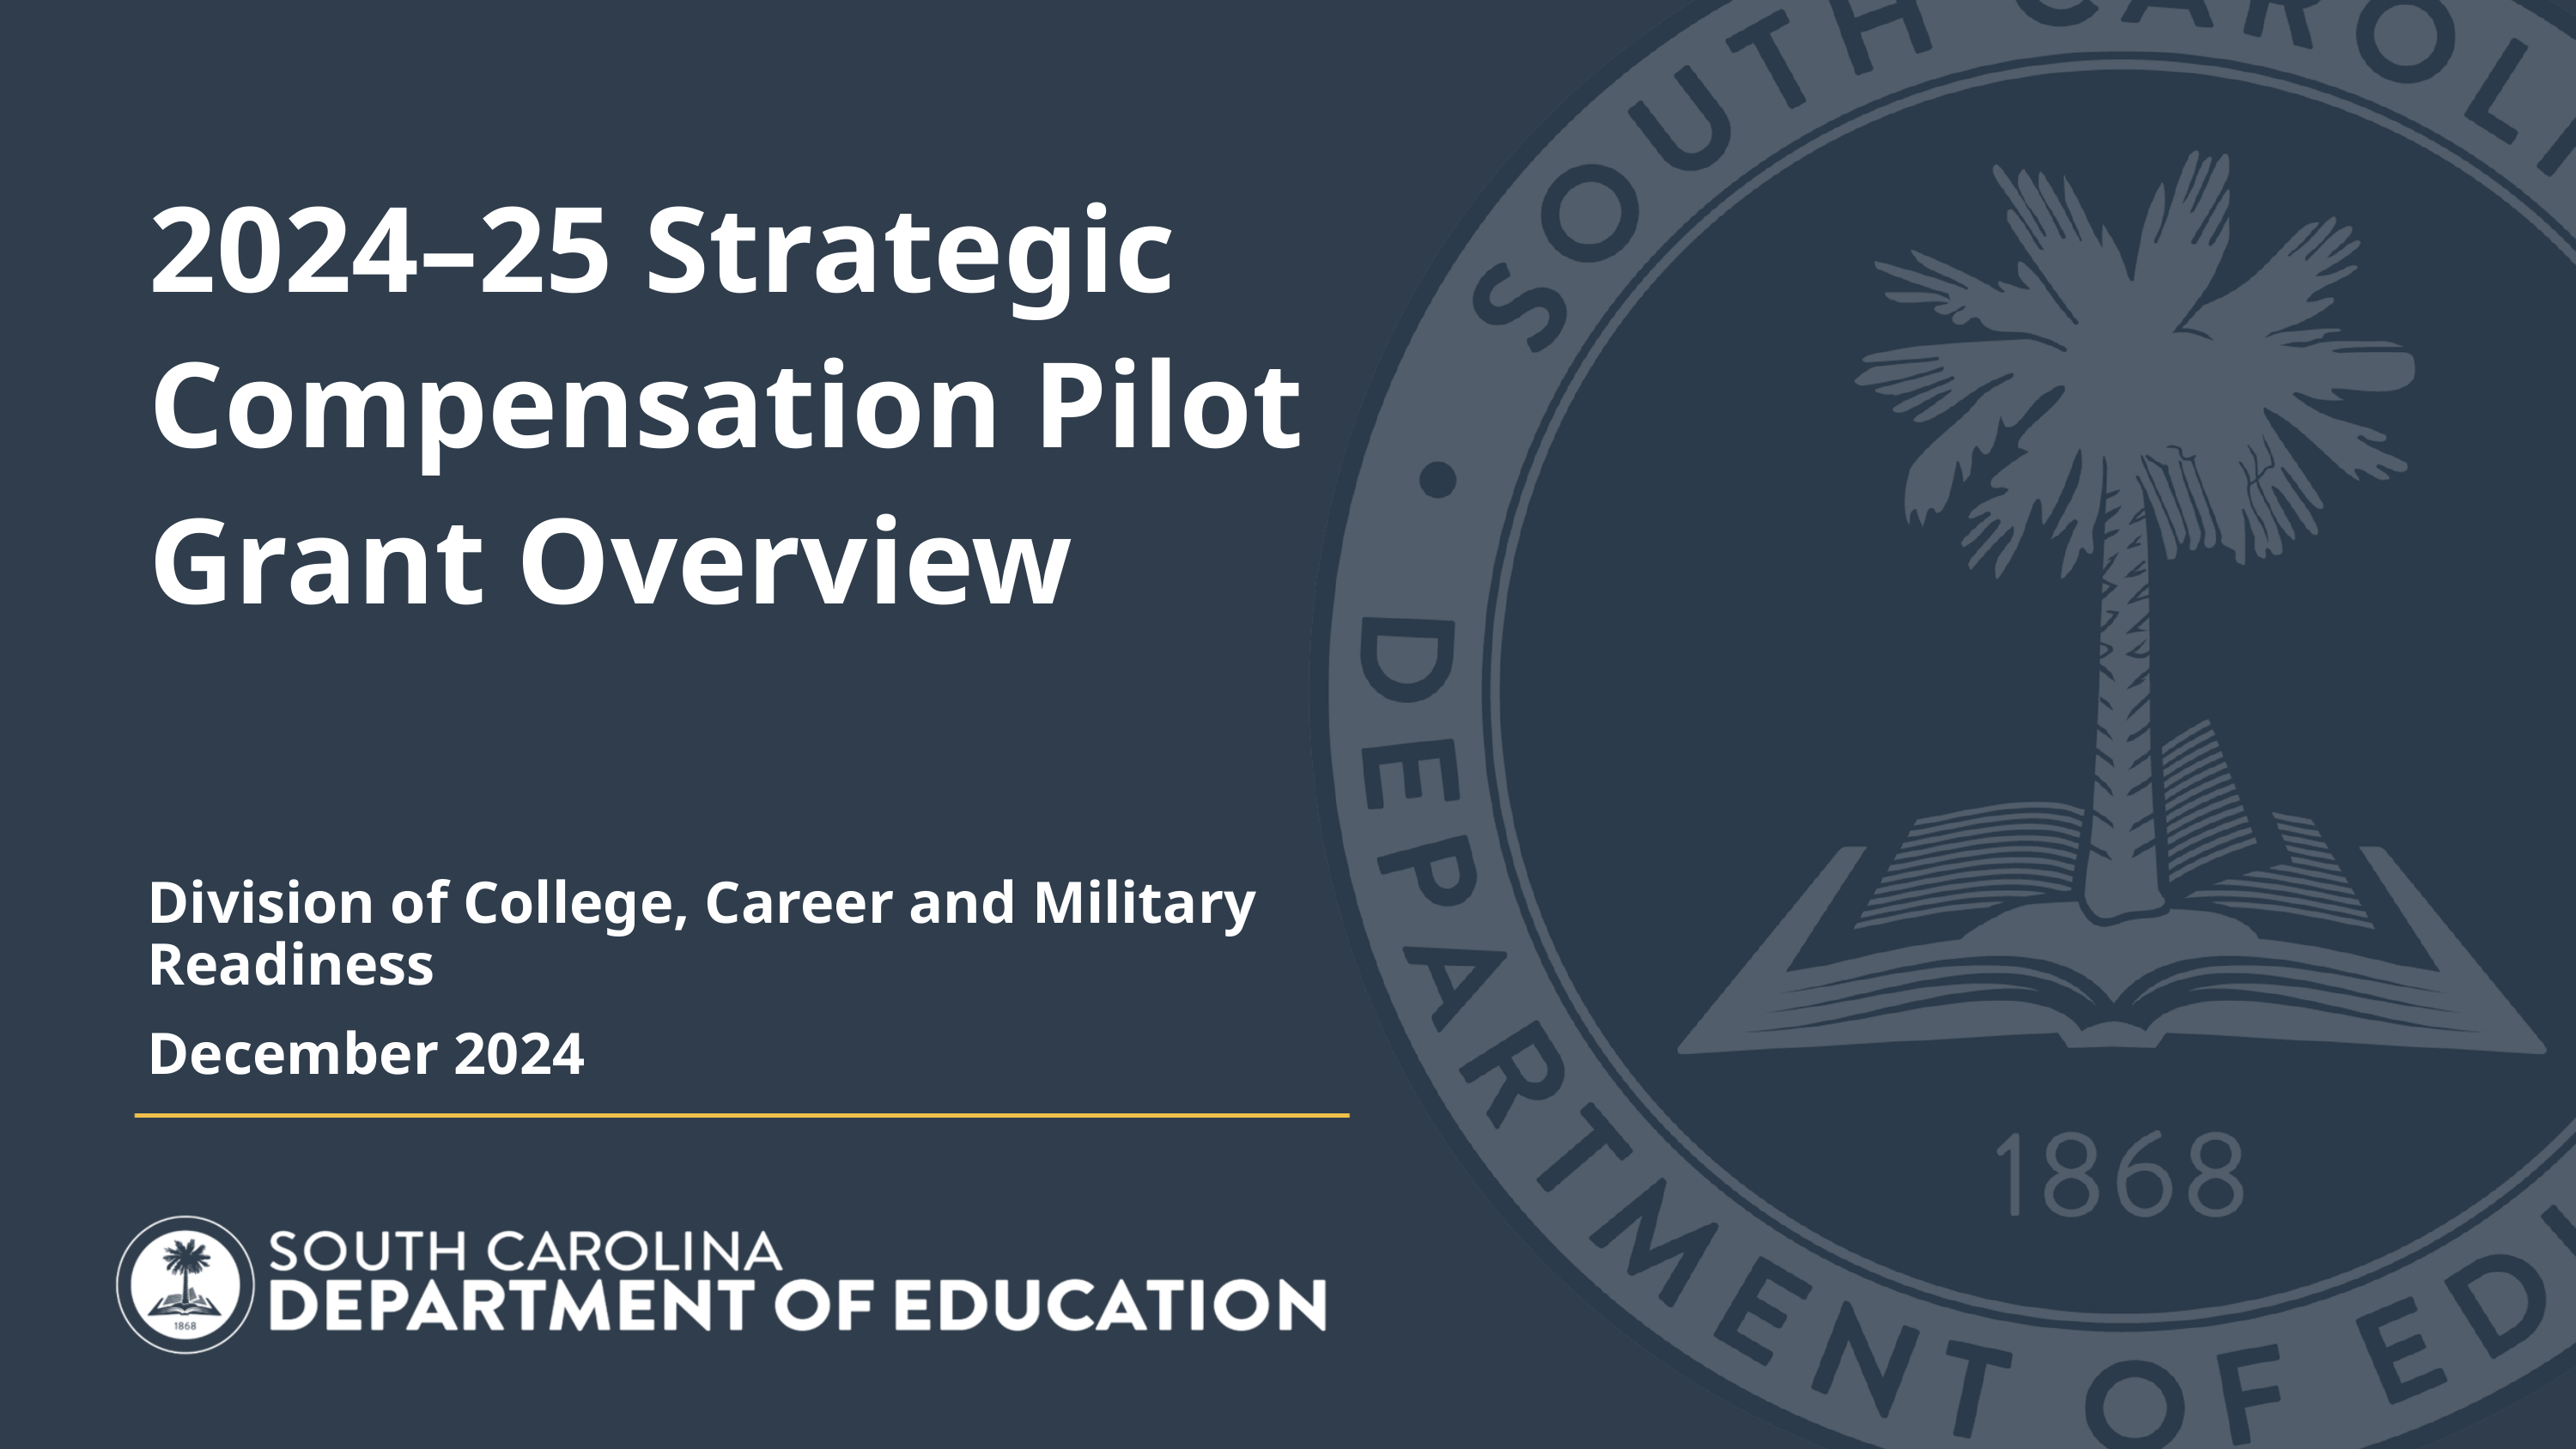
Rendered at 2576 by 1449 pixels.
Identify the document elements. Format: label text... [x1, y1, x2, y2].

title 2024–25 Strategic Compensation Pilot Grant Overview [136, 134, 1417, 652]
subtitle Division of College, Career and Military Readiness December 2024 [134, 743, 1352, 1093]
picture [42, 0, 2576, 1449]
